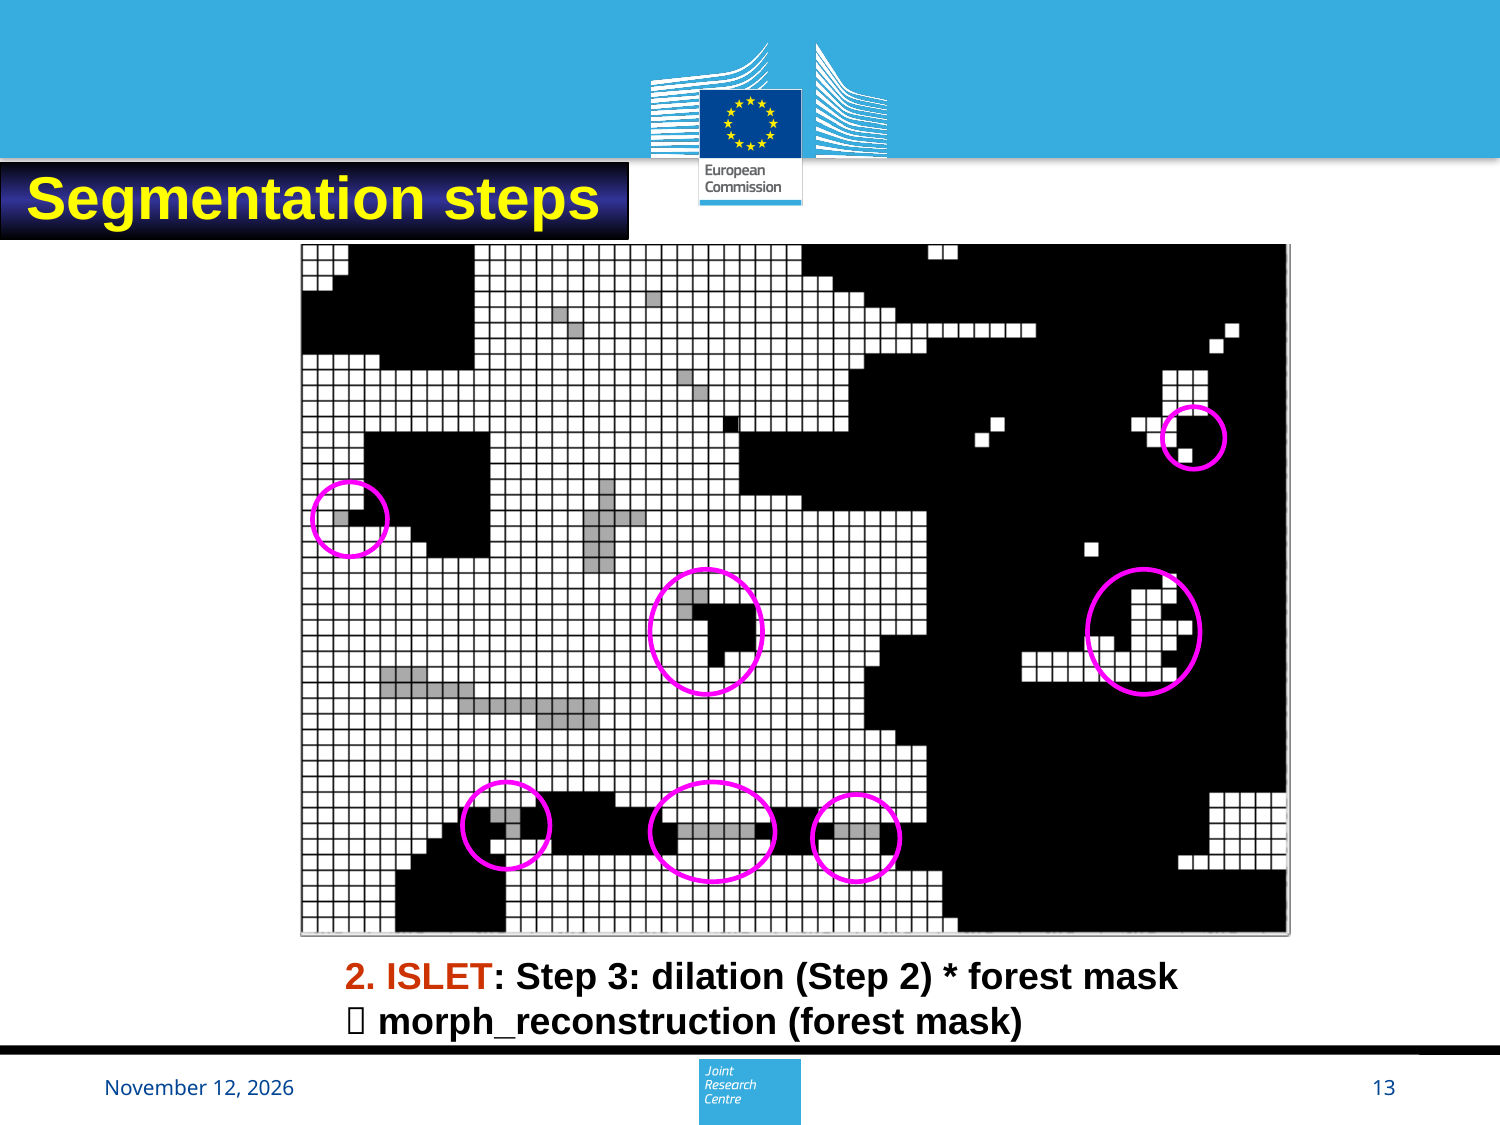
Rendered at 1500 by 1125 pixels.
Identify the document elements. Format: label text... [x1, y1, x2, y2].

picture [699, 1059, 801, 1125]
picture [299, 243, 1291, 937]
slide_number 13 [1045, 1074, 1396, 1100]
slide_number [104, 1074, 455, 1100]
text_box 2. ISLET: Step 3: dilation (Step 2) * forest mask  morph_reconstruction (forest mask) [332, 946, 1203, 1050]
picture [651, 42, 887, 207]
text_box Segmentation steps [0, 162, 628, 239]
